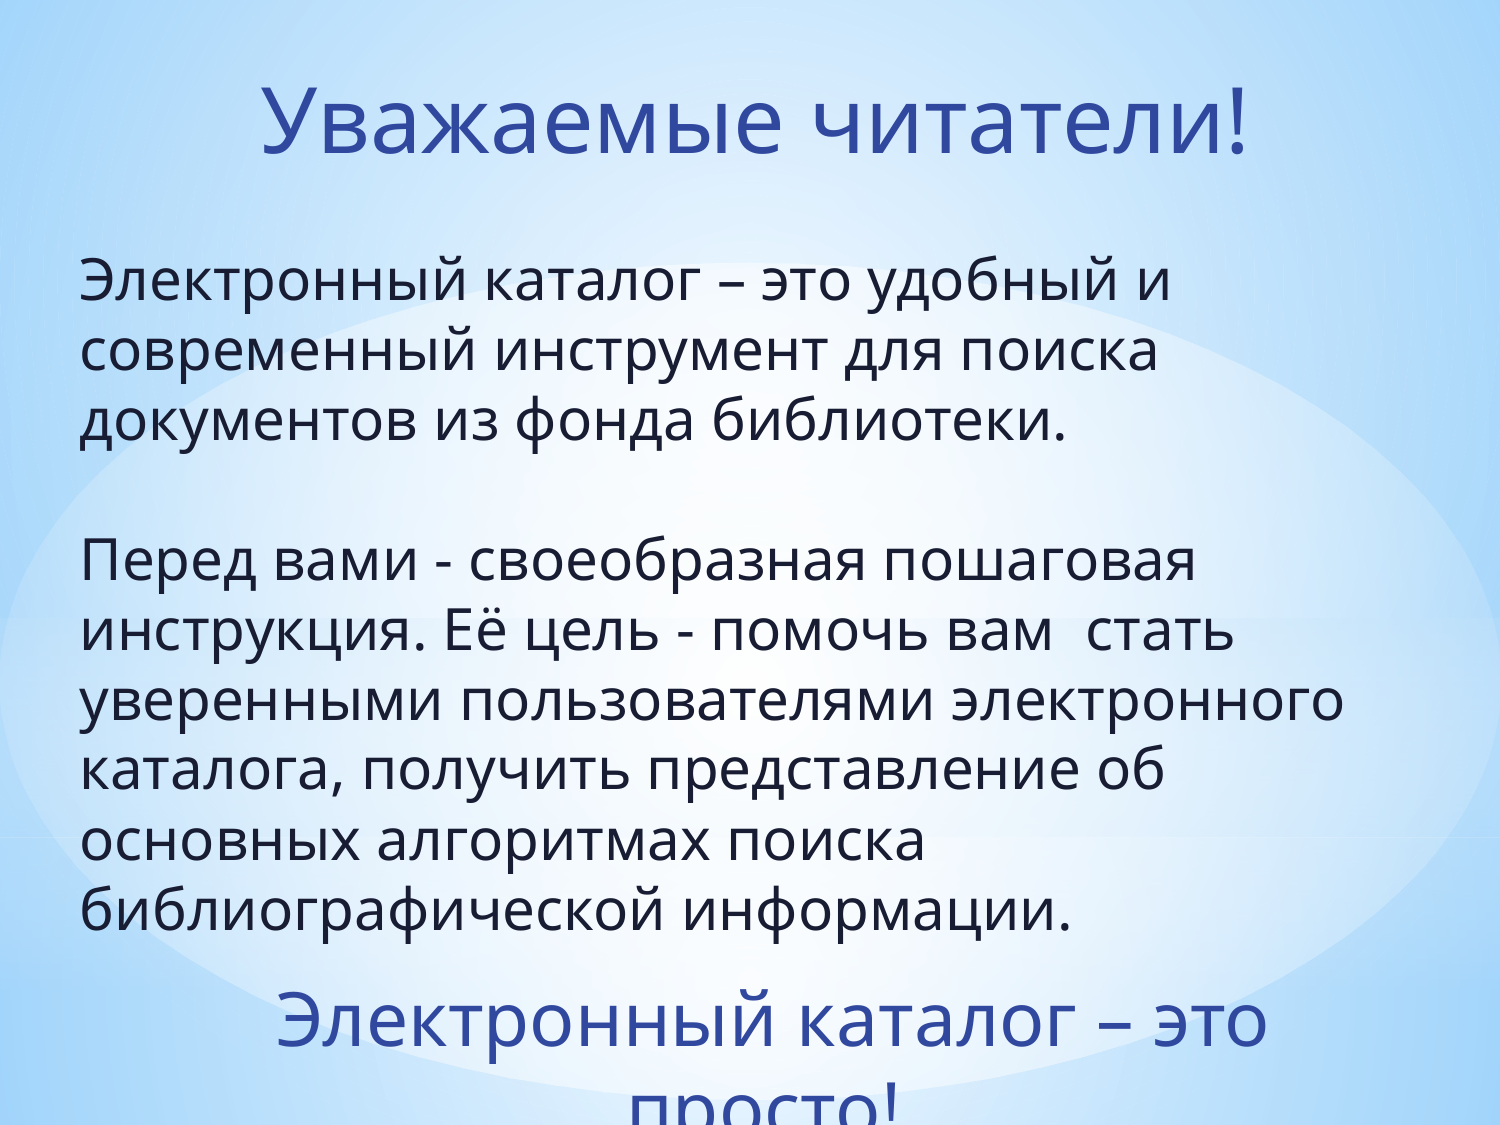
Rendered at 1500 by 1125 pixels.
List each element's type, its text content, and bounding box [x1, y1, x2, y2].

text_box Электронный каталог – это просто! [135, 964, 1412, 1125]
text_box Уважаемые читатели! Электронный каталог – это удобный и современный инструмент для поиска документов из фонда библиотеки. Перед вами - своеобразная пошаговая инструкция. Её цель - помочь вам стать уверенными пользователями электронного каталога, получить представление об основных алгоритмах поиска библиографической информации. [64, 54, 1447, 950]
